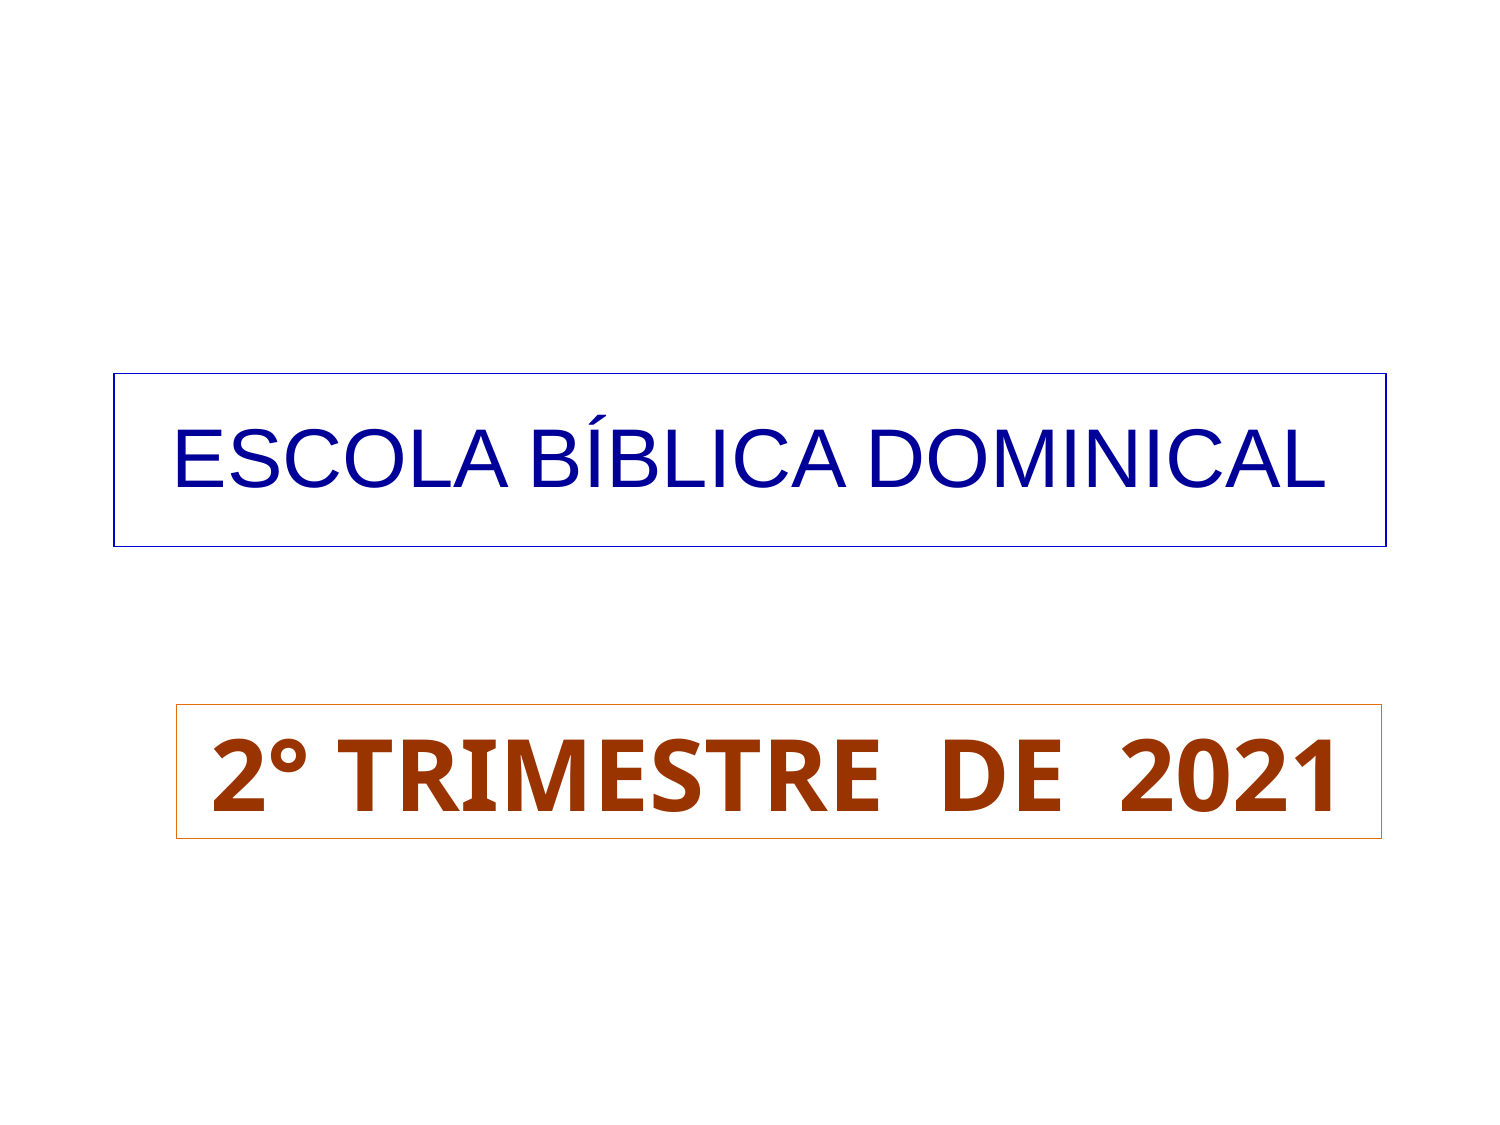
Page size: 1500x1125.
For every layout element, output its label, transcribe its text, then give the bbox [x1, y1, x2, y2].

text_box 2° TRIMESTRE DE 2021 [176, 704, 1382, 839]
text_box ESCOLA BÍBLICA DOMINICAL [113, 373, 1387, 547]
